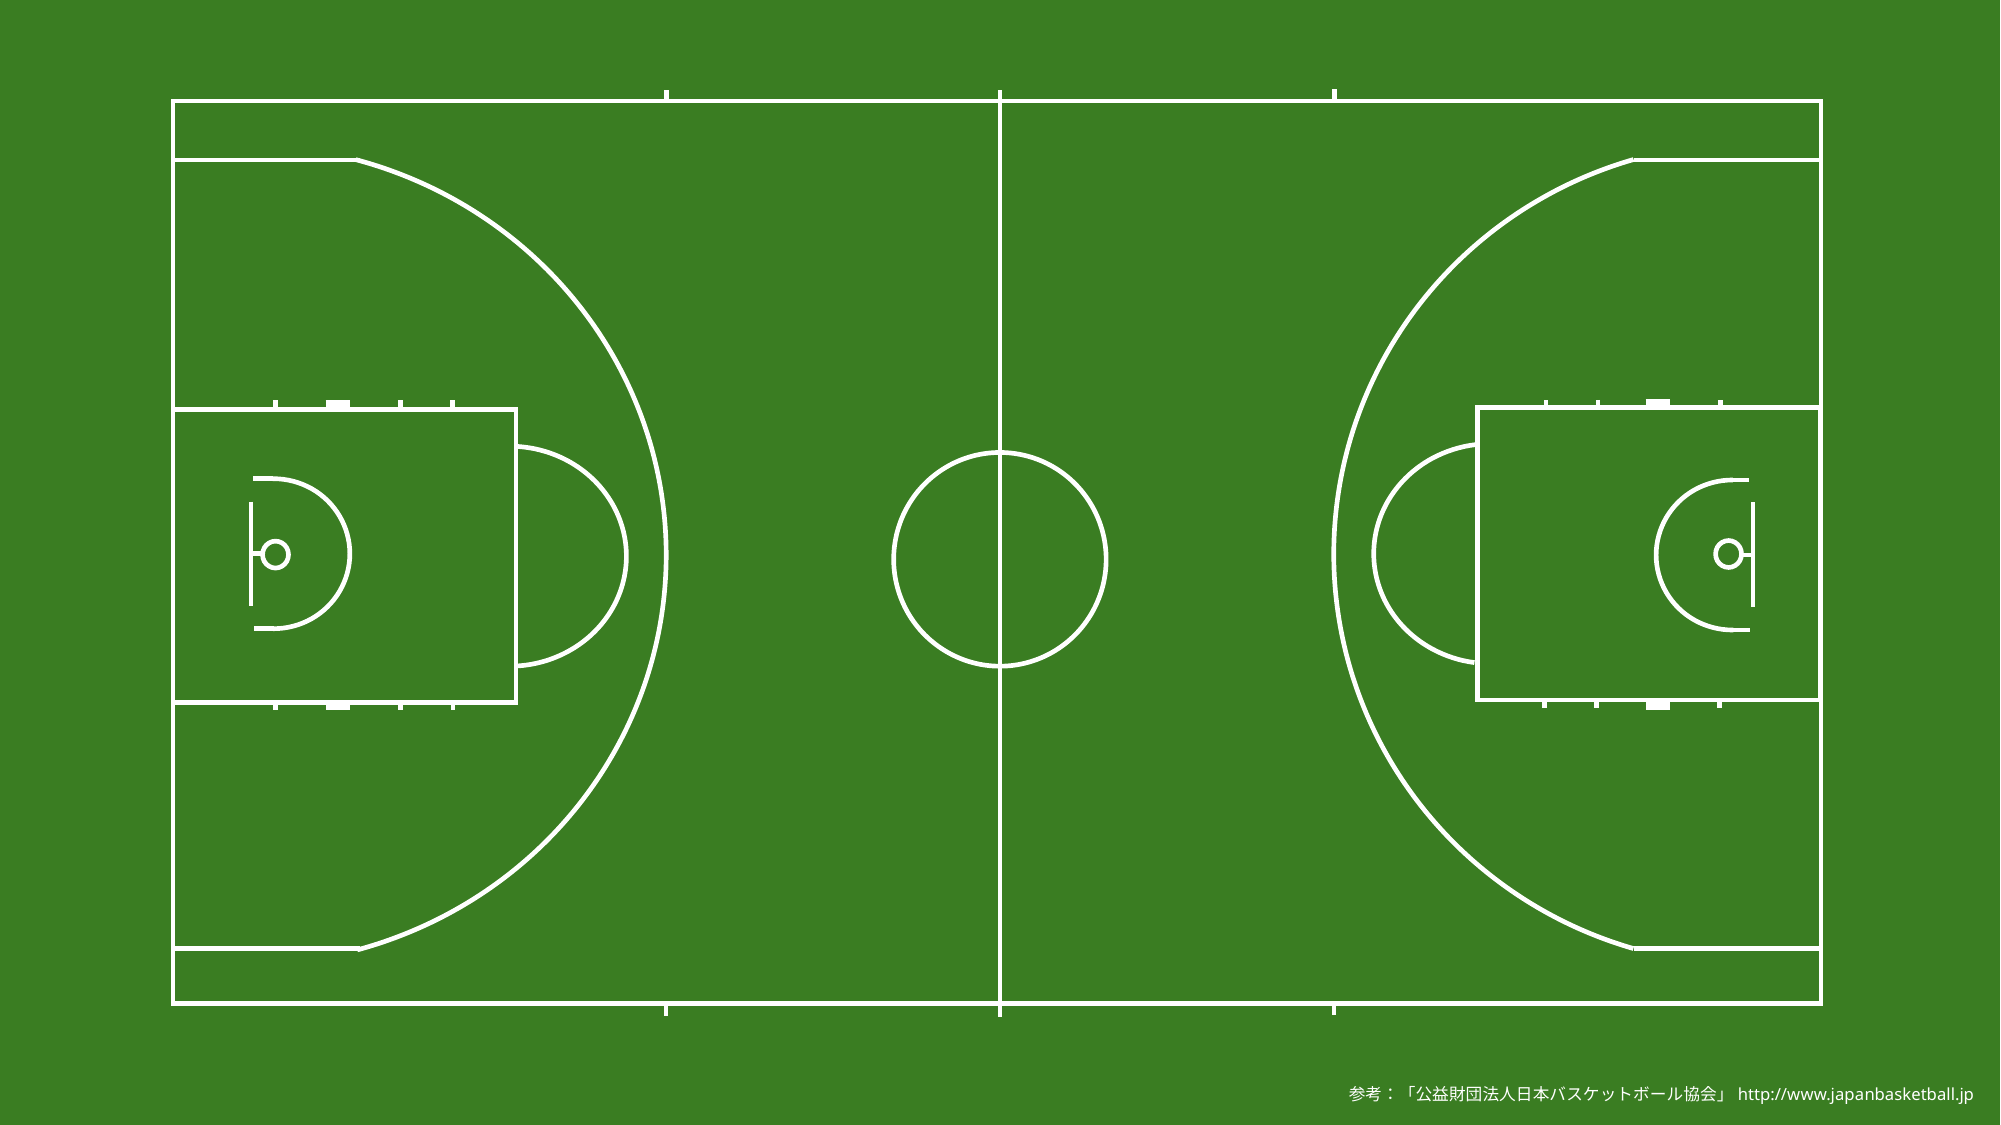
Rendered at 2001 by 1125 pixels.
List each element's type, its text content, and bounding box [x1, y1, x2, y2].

text_box 参考：「公益財団法人日本バスケットボール協会」http://www.japanbasketball.jp [1333, 1076, 1991, 1112]
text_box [0, 88, 2000, 1018]
